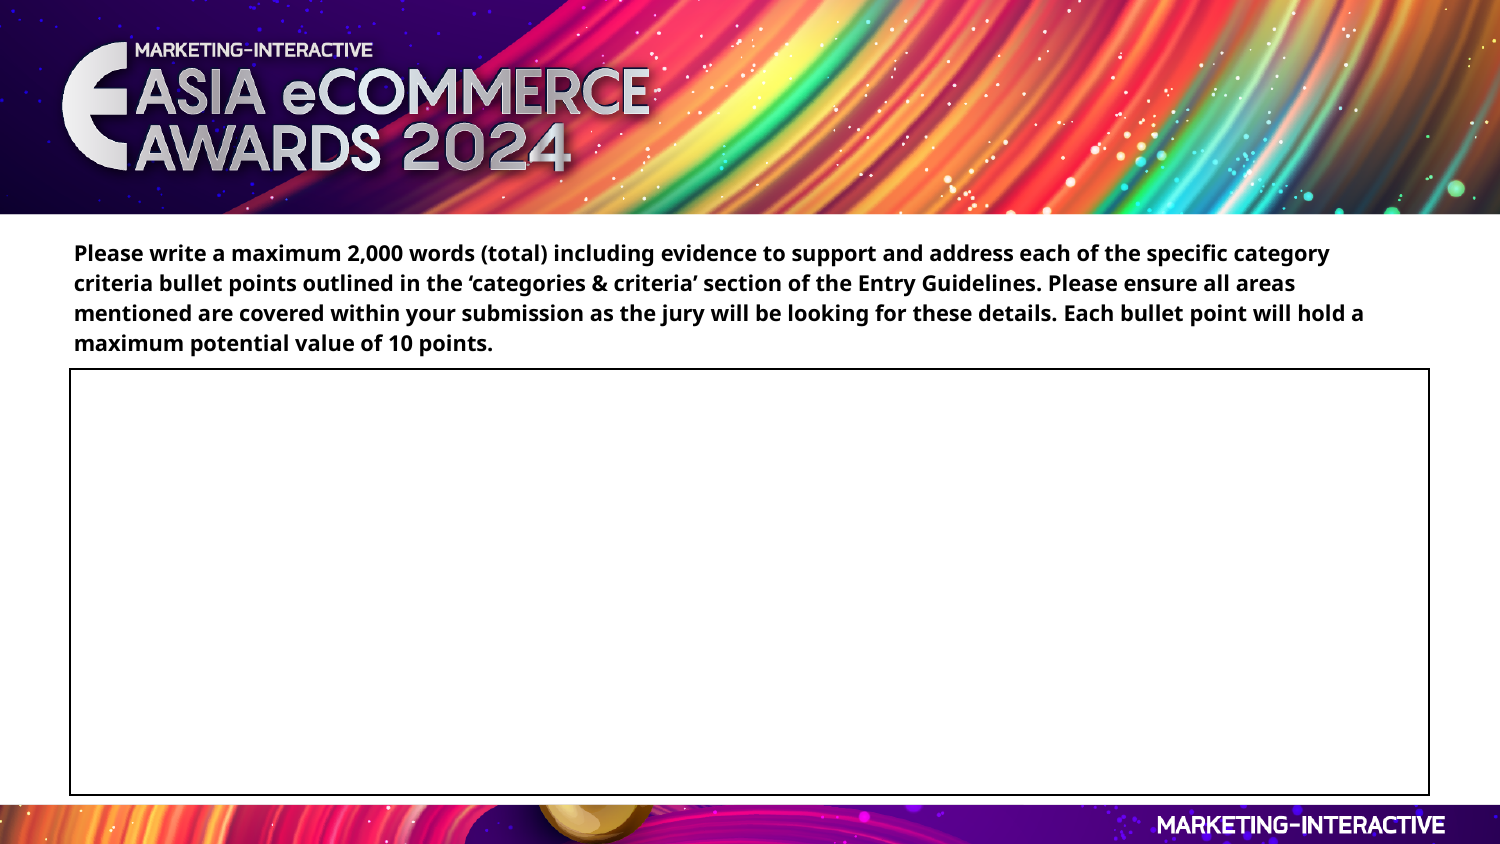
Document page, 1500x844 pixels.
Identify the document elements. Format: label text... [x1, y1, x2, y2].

text_box Performance (Max 500 words) 40% [69, 368, 1430, 796]
picture [0, 0, 1500, 844]
text_box Please write a maximum 2,000 words (total) including evidence to support and address each of the specific category criteria bullet points outlined in the ‘categories & criteria’ section of the Entry Guidelines. Please ensure all areas mentioned are covered within your submission as the jury will be looking for these details. Each bullet point will hold a maximum potential value of 10 points. [59, 227, 1419, 364]
